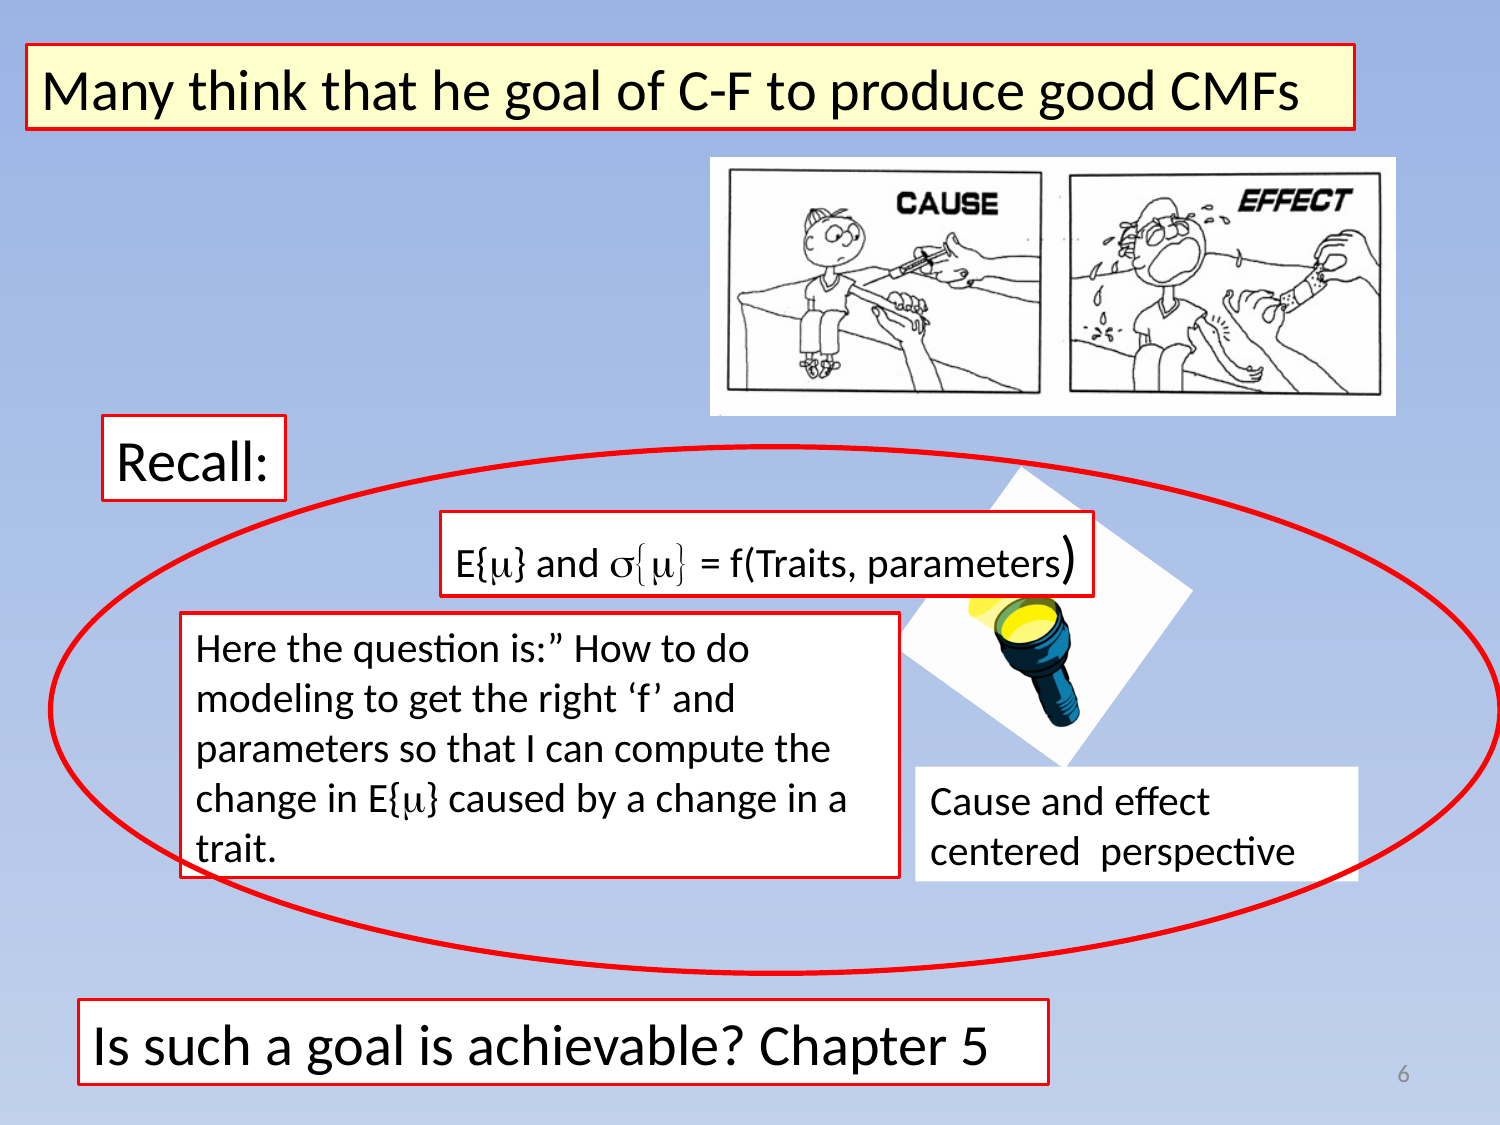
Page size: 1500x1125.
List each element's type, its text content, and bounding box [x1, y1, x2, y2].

slide_number 6 [1074, 1042, 1425, 1103]
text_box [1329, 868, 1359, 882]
text_box Many think that he goal of C-F to produce good CMFs [26, 44, 1355, 129]
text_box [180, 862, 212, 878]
text_box Recall: [102, 415, 286, 501]
picture [710, 157, 1397, 416]
text_box [49, 445, 1500, 975]
picture [932, 511, 1153, 724]
text_box Is such a goal is achievable? Chapter 5 [78, 999, 1049, 1085]
